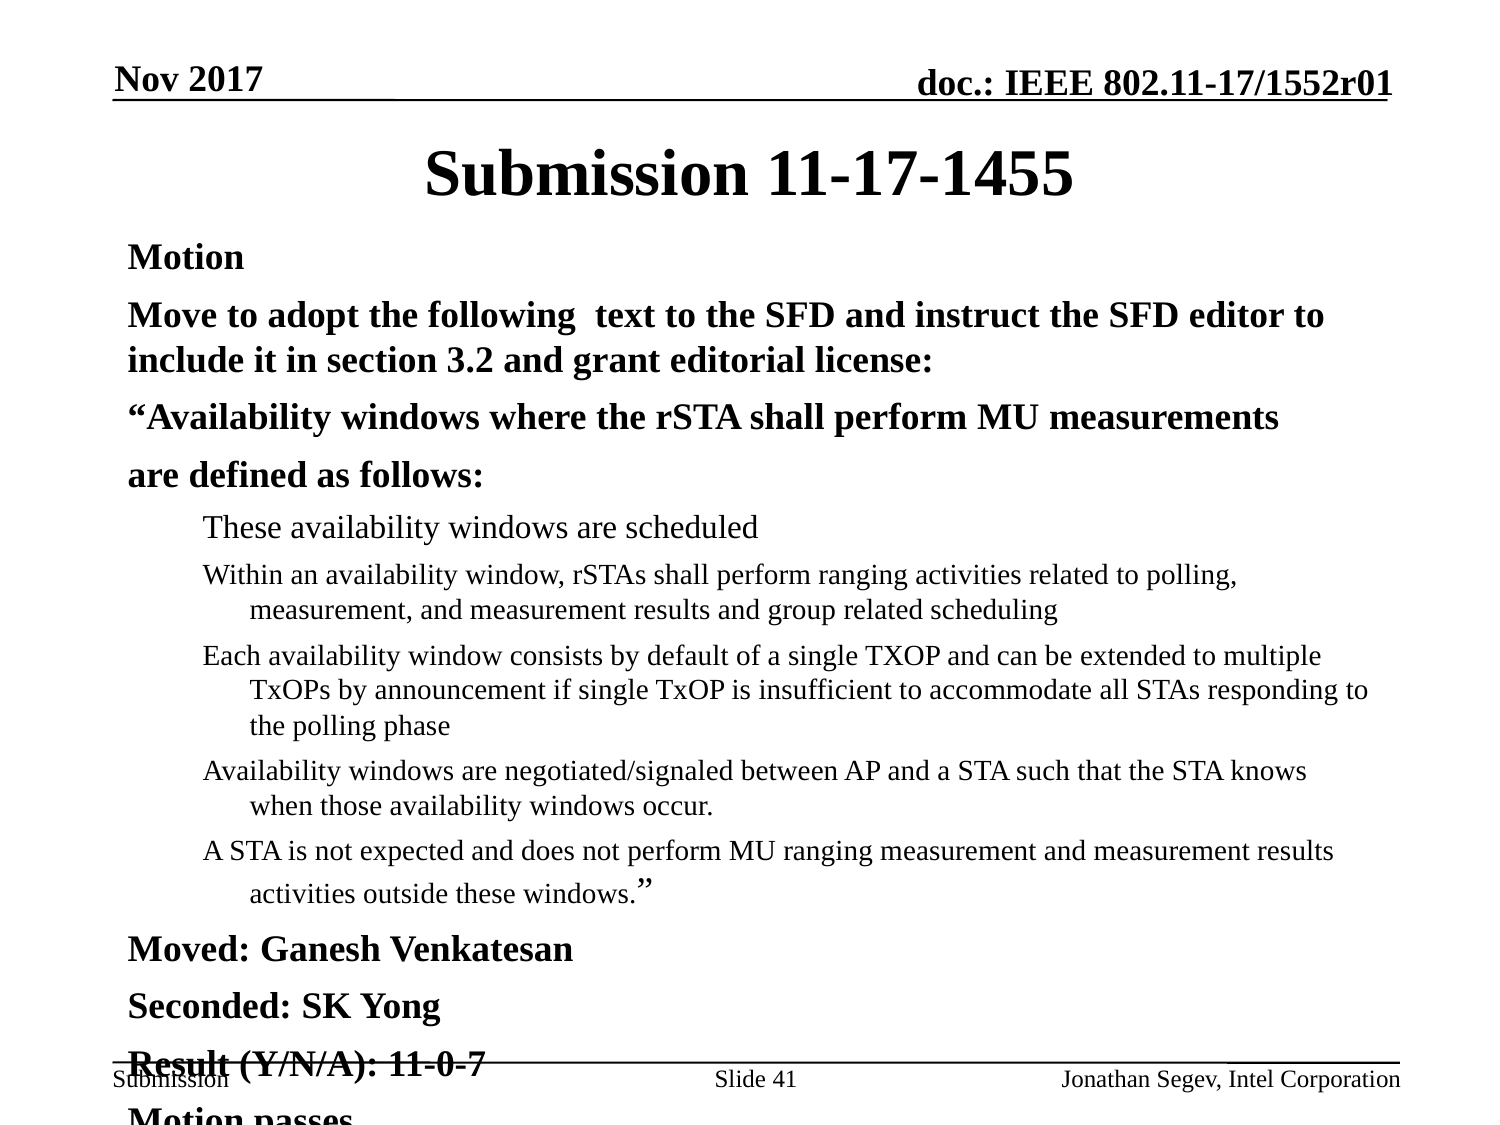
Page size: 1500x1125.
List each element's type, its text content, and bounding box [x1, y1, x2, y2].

title Submission 11-17-1455 [112, 112, 1388, 224]
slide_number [114, 54, 423, 100]
footer Jonathan Segev, Intel Corporation [878, 1061, 1402, 1093]
slide_number Slide 41 [712, 1061, 800, 1123]
list Motion Move to adopt the following text to the SFD and instruct the SFD editor to include it in section 3.2 and grant editorial license: “Availability windows where the rSTA shall perform MU measurements are defined as follows: These availability windows are scheduled Within an availability window, rSTAs shall perform ranging activities related to polling, measurement, and measurement results and group related scheduling Each availability window consists by default of a single TXOP and can be extended to multiple TxOPs by announcement if single TxOP is insufficient to accommodate all STAs responding to the polling phase Availability windows are negotiated/signaled between AP and a STA such that the STA knows when those availability windows occur. A STA is not expected and does not perform MU ranging measurement and measurement results activities outside these windows.” Moved: Ganesh Venkatesan Seconded: SK Yong Result (Y/N/A): 11-0-7 Motion passes [112, 224, 1388, 1000]
